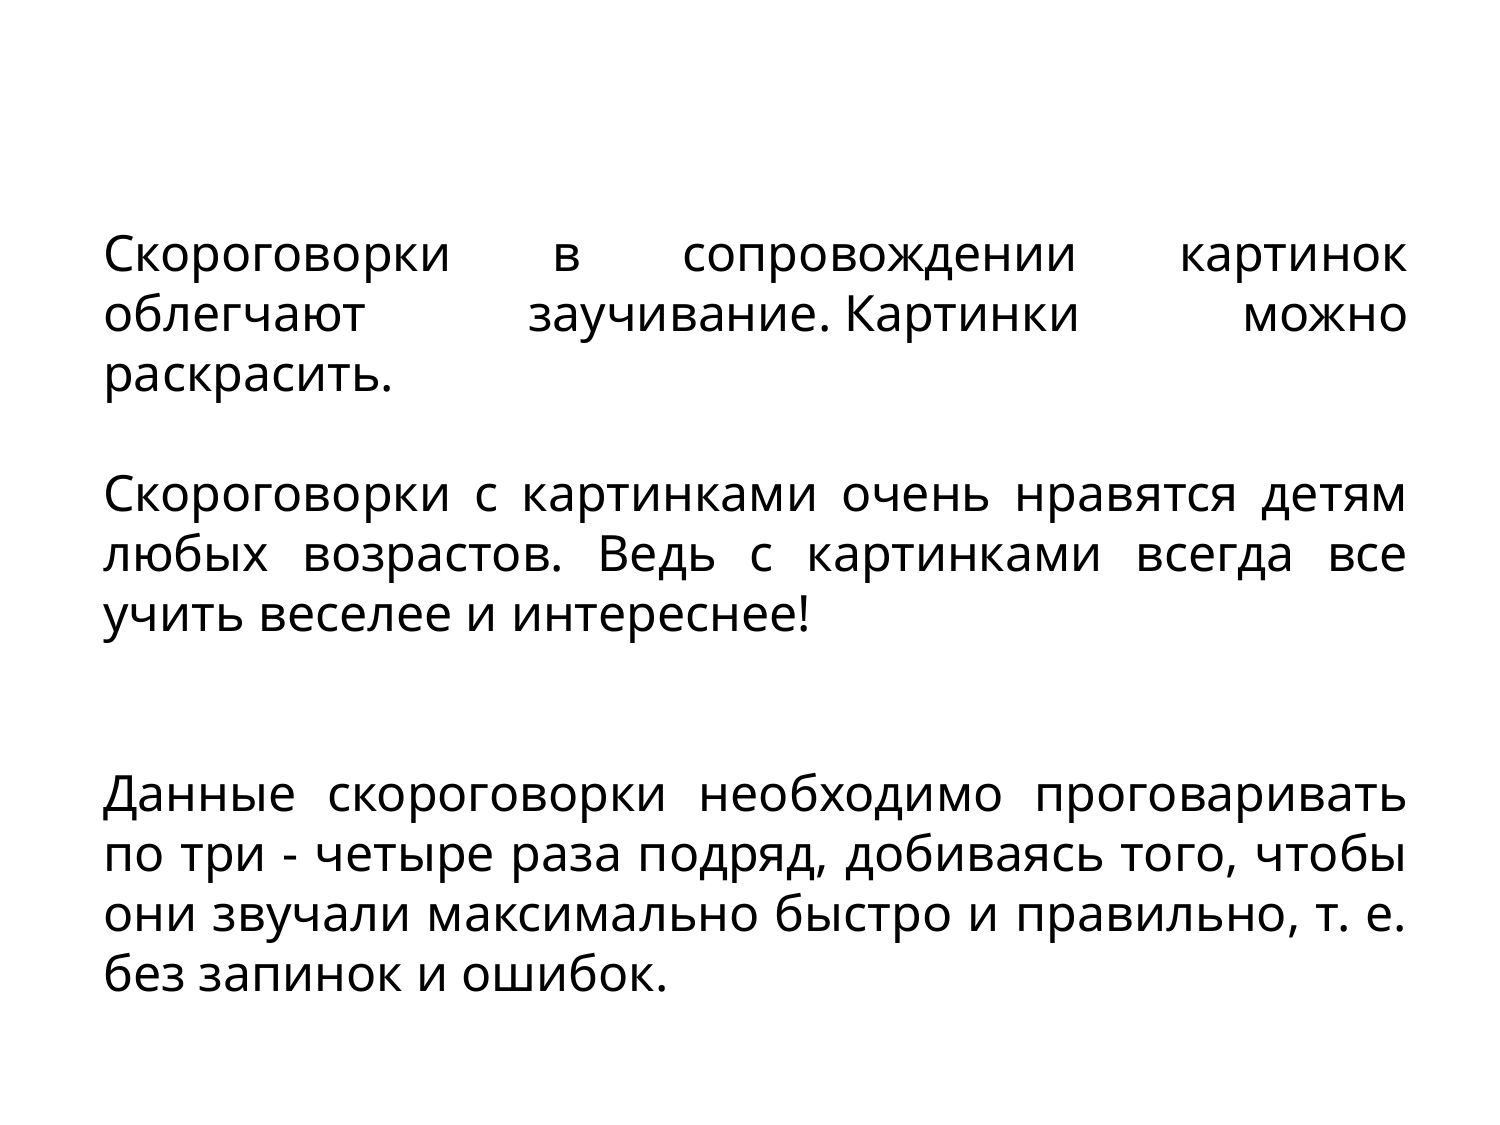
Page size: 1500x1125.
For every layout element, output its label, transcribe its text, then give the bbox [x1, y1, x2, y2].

text_box Скороговорки в сопровождении картинок облегчают заучивание. Картинки можно раскрасить. Скороговорки с картинками очень нравятся детям любых возрастов. Ведь с картинками всегда все учить веселее и интереснее! Данные скороговорки необходимо проговаривать по три - четыре раза подряд, добиваясь того, чтобы они звучали максимально быстро и правильно, т. е. без запинок и ошибок. [88, 214, 1424, 1009]
